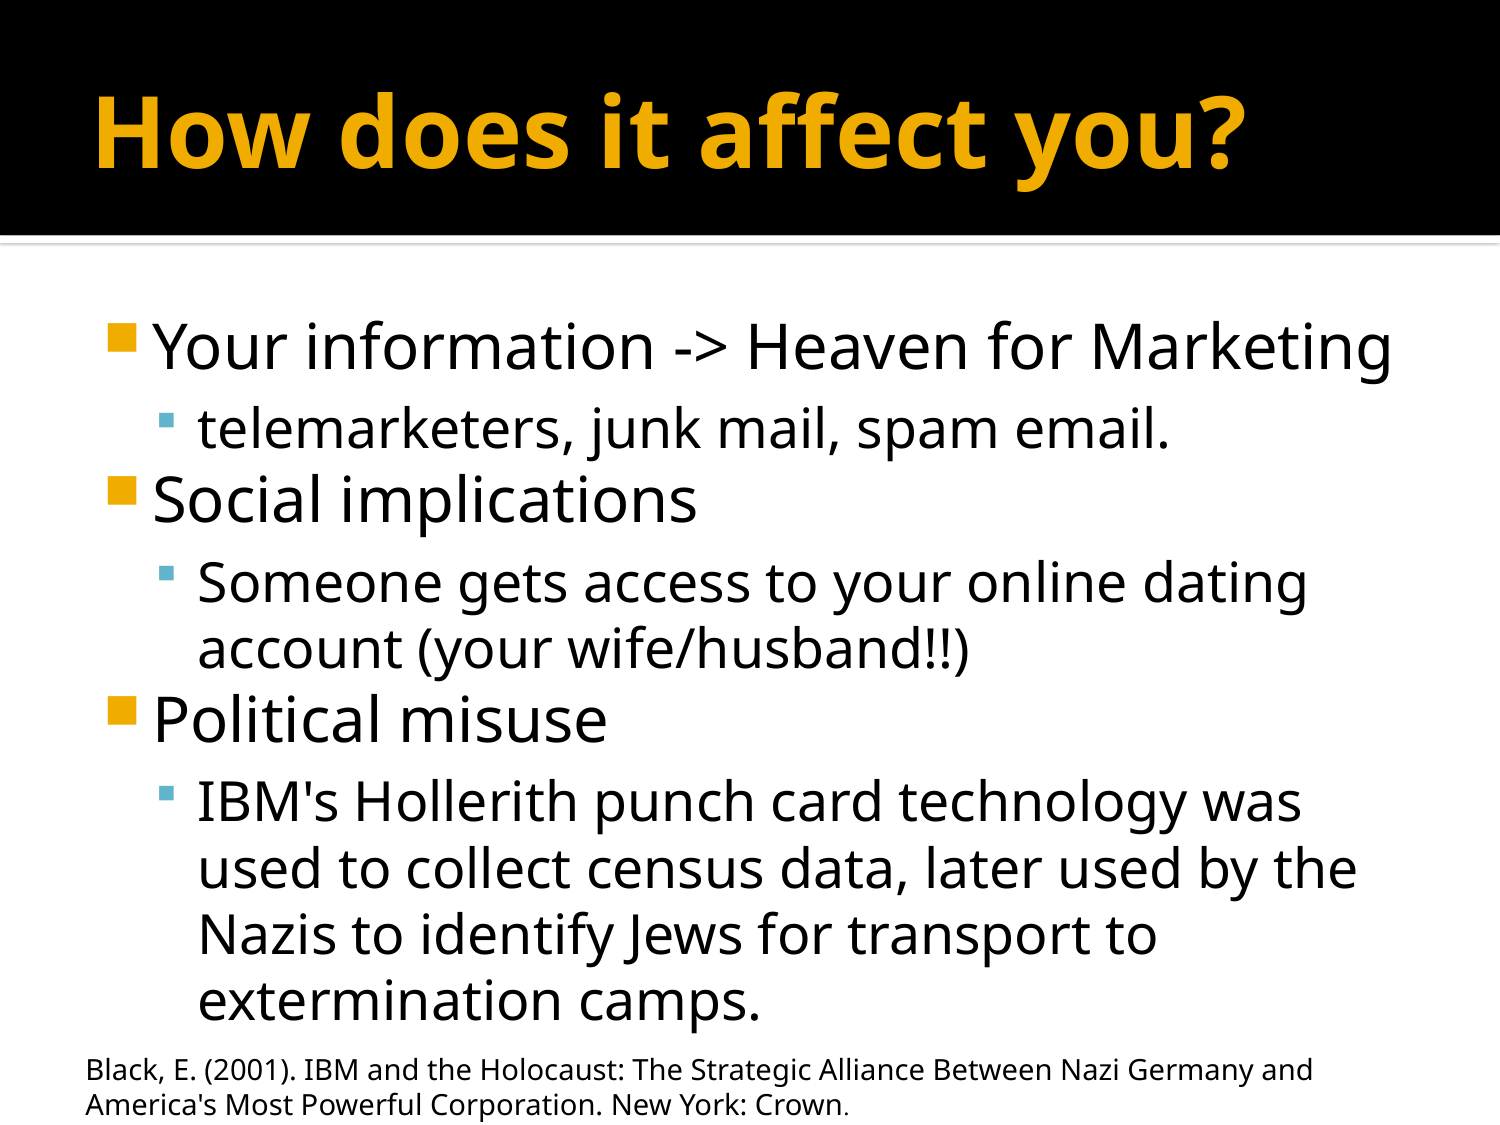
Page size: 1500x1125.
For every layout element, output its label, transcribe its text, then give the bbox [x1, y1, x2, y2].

text_box Black, E. (2001). IBM and the Holocaust: The Strategic Alliance Between Nazi Germany and America's Most Powerful Corporation. New York: Crown. [70, 1043, 1430, 1125]
list Your information -> Heaven for Marketing telemarketers, junk mail, spam email. Social implications Someone gets access to your online dating account (your wife/husband!!) Political misuse IBM's Hollerith punch card technology was used to collect census data, later used by the Nazis to identify Jews for transport to extermination camps. [75, 291, 1425, 1043]
title How does it affect you? [75, 25, 1425, 231]
